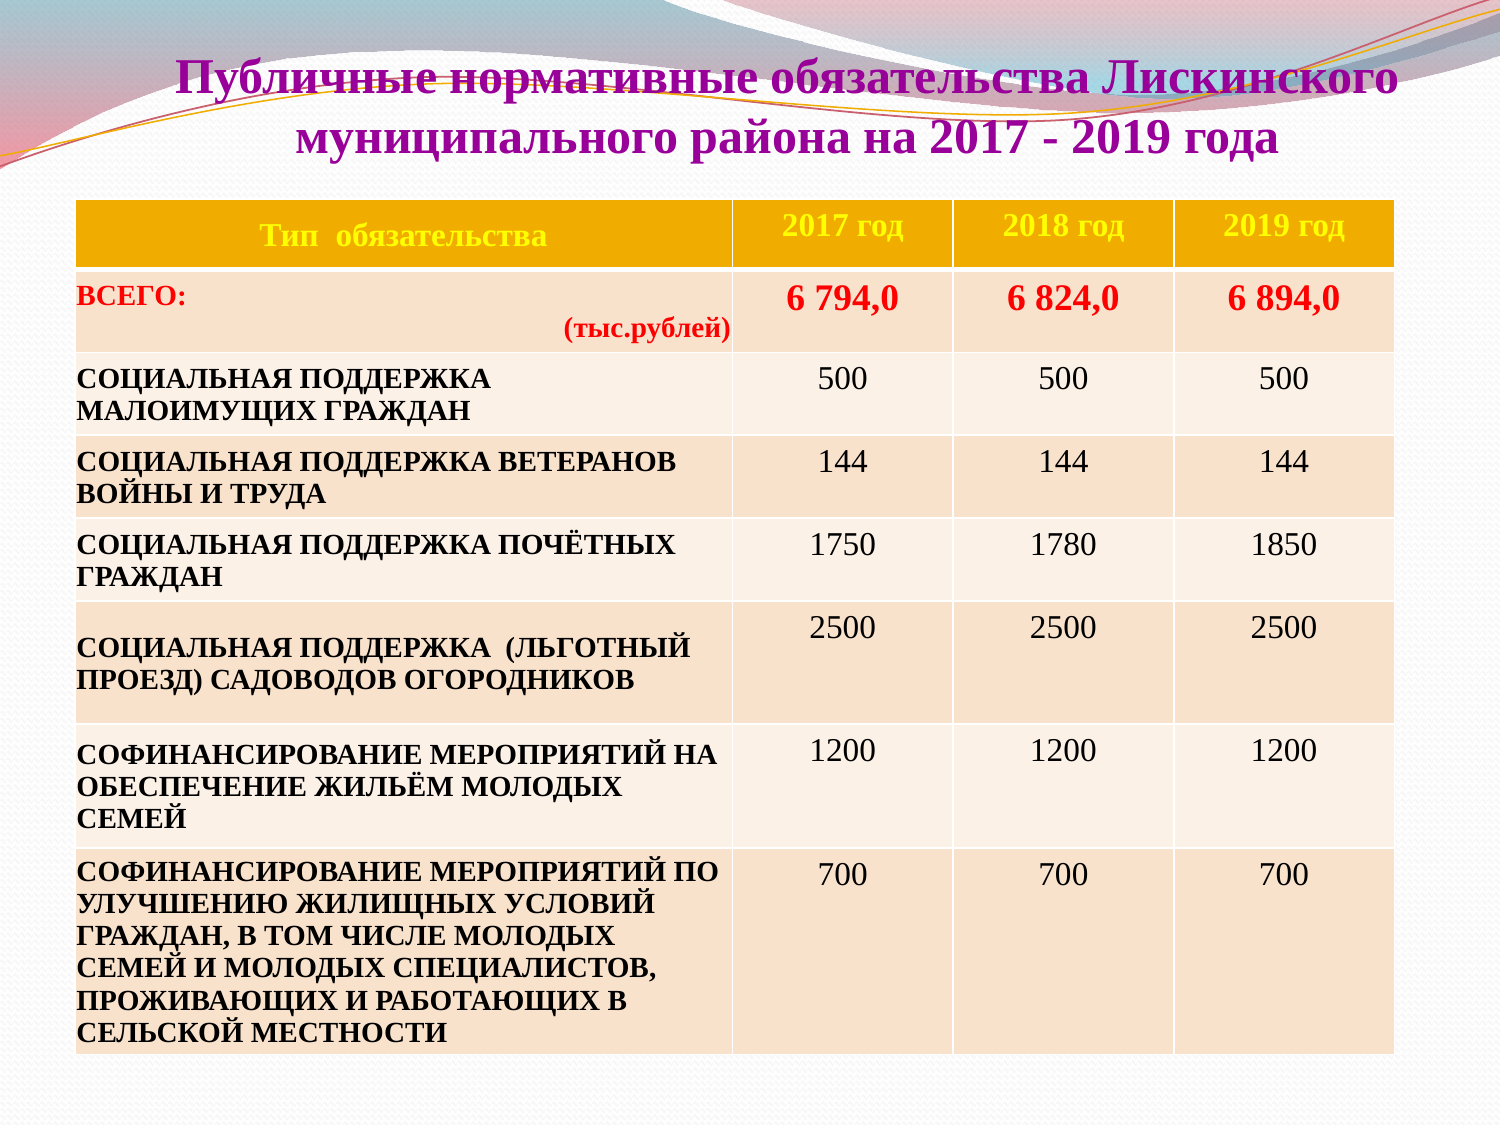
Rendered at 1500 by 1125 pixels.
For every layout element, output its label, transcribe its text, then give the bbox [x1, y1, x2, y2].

table_cell 2500 [1175, 602, 1394, 723]
table_cell 500 [1175, 353, 1394, 434]
table_cell 1780 [954, 519, 1173, 600]
table_header 2019 год [1175, 200, 1394, 267]
table_cell 2500 [733, 602, 952, 723]
table_cell 700 [1175, 849, 1394, 1054]
table_cell 700 [733, 849, 952, 1054]
table_cell СОФИНАНСИРОВАНИЕ МЕРОПРИЯТИЙ НА ОБЕСПЕЧЕНИЕ ЖИЛЬЁМ МОЛОДЫХ СЕМЕЙ [76, 725, 732, 847]
table_header 2018 год [954, 200, 1173, 267]
table_cell 144 [1175, 436, 1394, 517]
table_cell СОЦИАЛЬНАЯ ПОДДЕРЖКА МАЛОИМУЩИХ ГРАЖДАН [76, 353, 732, 434]
table_cell ВСЕГО: (тыс.рублей) [76, 272, 732, 352]
table_cell 2500 [954, 602, 1173, 723]
table_cell 144 [954, 436, 1173, 517]
table_cell 1200 [1175, 725, 1394, 847]
title Публичные нормативные обязательства Лискинского муниципального района на 2017 - 2019 года [75, 35, 1500, 164]
table_header Тип обязательства [76, 200, 732, 267]
table_cell 144 [733, 436, 952, 517]
table_cell 1200 [733, 725, 952, 847]
table_cell 500 [733, 353, 952, 434]
table_header 2017 год [733, 200, 952, 267]
table_cell 6 794,0 [733, 272, 952, 352]
table_cell СОЦИАЛЬНАЯ ПОДДЕРЖКА ПОЧЁТНЫХ ГРАЖДАН [76, 519, 732, 600]
table_cell 6 894,0 [1175, 272, 1394, 352]
table_cell 500 [954, 353, 1173, 434]
table_cell СОФИНАНСИРОВАНИЕ МЕРОПРИЯТИЙ ПО УЛУЧШЕНИЮ ЖИЛИЩНЫХ УСЛОВИЙ ГРАЖДАН, В ТОМ ЧИСЛЕ МОЛОДЫХ СЕМЕЙ И МОЛОДЫХ СПЕЦИАЛИСТОВ, ПРОЖИВАЮЩИХ И РАБОТАЮЩИХ В СЕЛЬСКОЙ МЕСТНОСТИ [76, 849, 732, 1054]
table_cell 700 [954, 849, 1173, 1054]
table_cell СОЦИАЛЬНАЯ ПОДДЕРЖКА (ЛЬГОТНЫЙ ПРОЕЗД) САДОВОДОВ ОГОРОДНИКОВ [76, 602, 732, 723]
table_cell 1850 [1175, 519, 1394, 600]
table_cell 1200 [954, 725, 1173, 847]
table_cell 6 824,0 [954, 272, 1173, 352]
table_cell 1750 [733, 519, 952, 600]
table_cell СОЦИАЛЬНАЯ ПОДДЕРЖКА ВЕТЕРАНОВ ВОЙНЫ И ТРУДА [76, 436, 732, 517]
